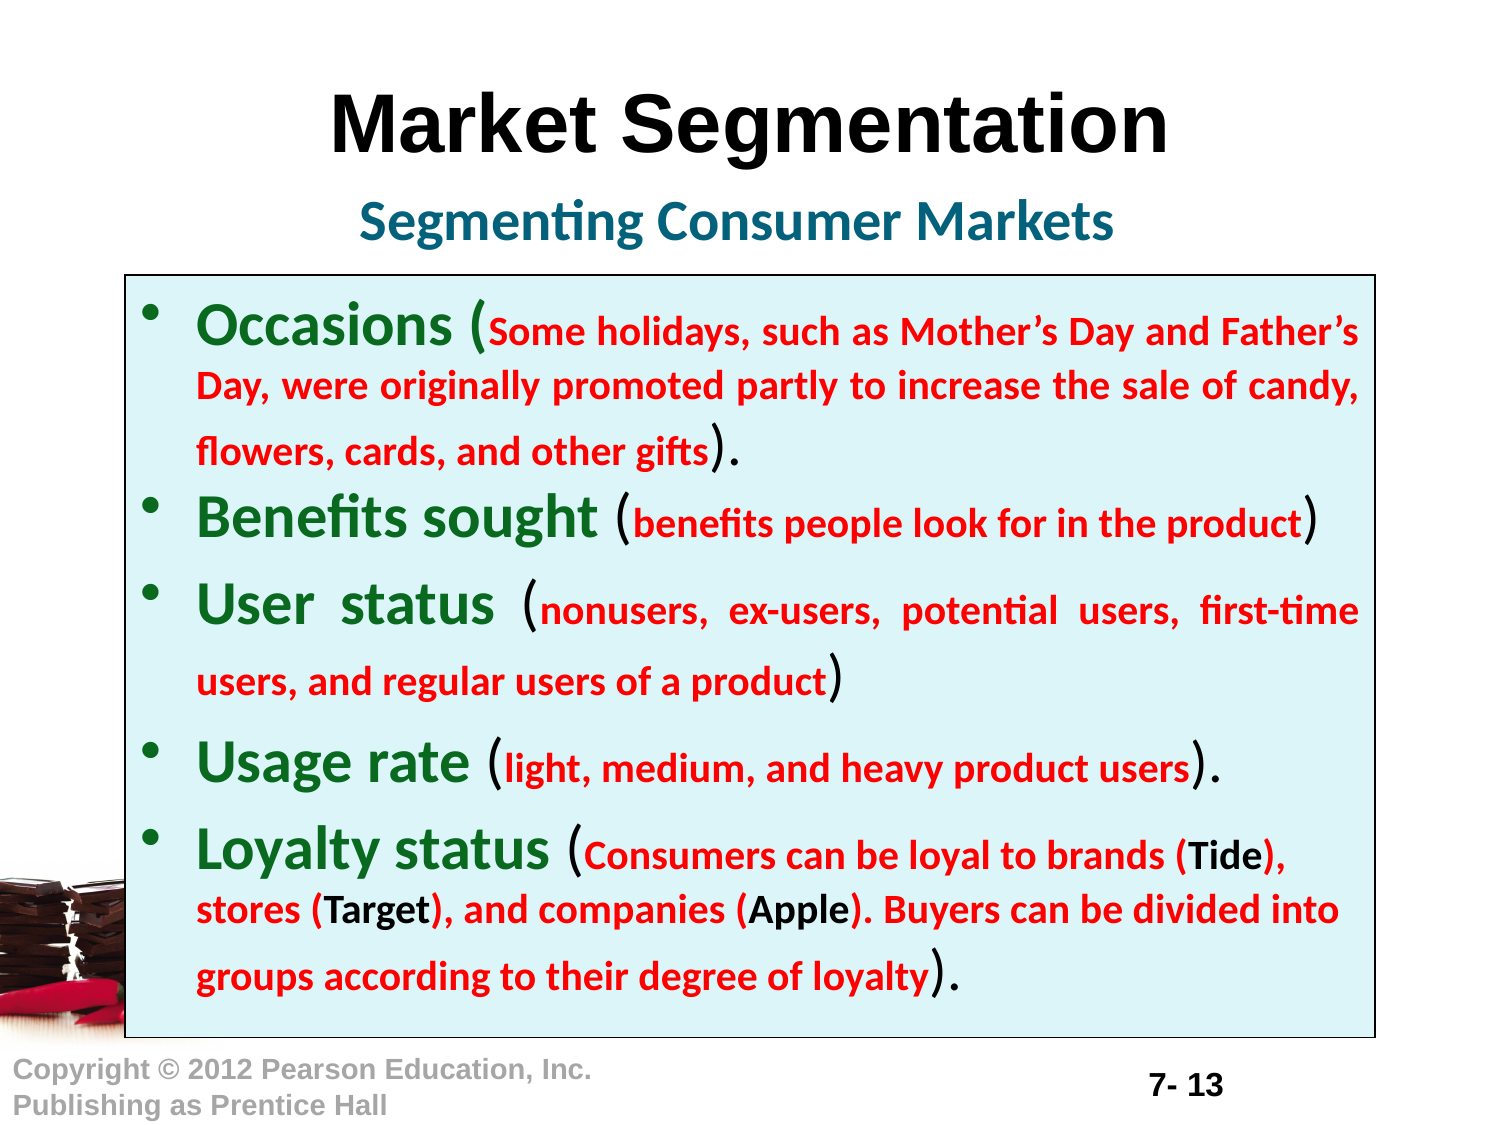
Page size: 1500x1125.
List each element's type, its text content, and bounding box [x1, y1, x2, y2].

title Market Segmentation [112, 37, 1388, 226]
list Segmenting Consumer Markets [149, 174, 1326, 238]
picture [0, 862, 225, 1050]
list Occasions (Some holidays, such as Mother’s Day and Father’s Day, were originally promoted partly to increase the sale of candy, flowers, cards, and other gifts). Benefits sought (benefits people look for in the product) User status (nonusers, ex-users, potential users, first-time users, and regular users of a product) Usage rate (light, medium, and heavy product users). Loyalty status (Consumers can be loyal to brands (Tide), stores (Target), and companies (Apple). Buyers can be divided into groups according to their degree of loyalty). [124, 274, 1376, 1038]
